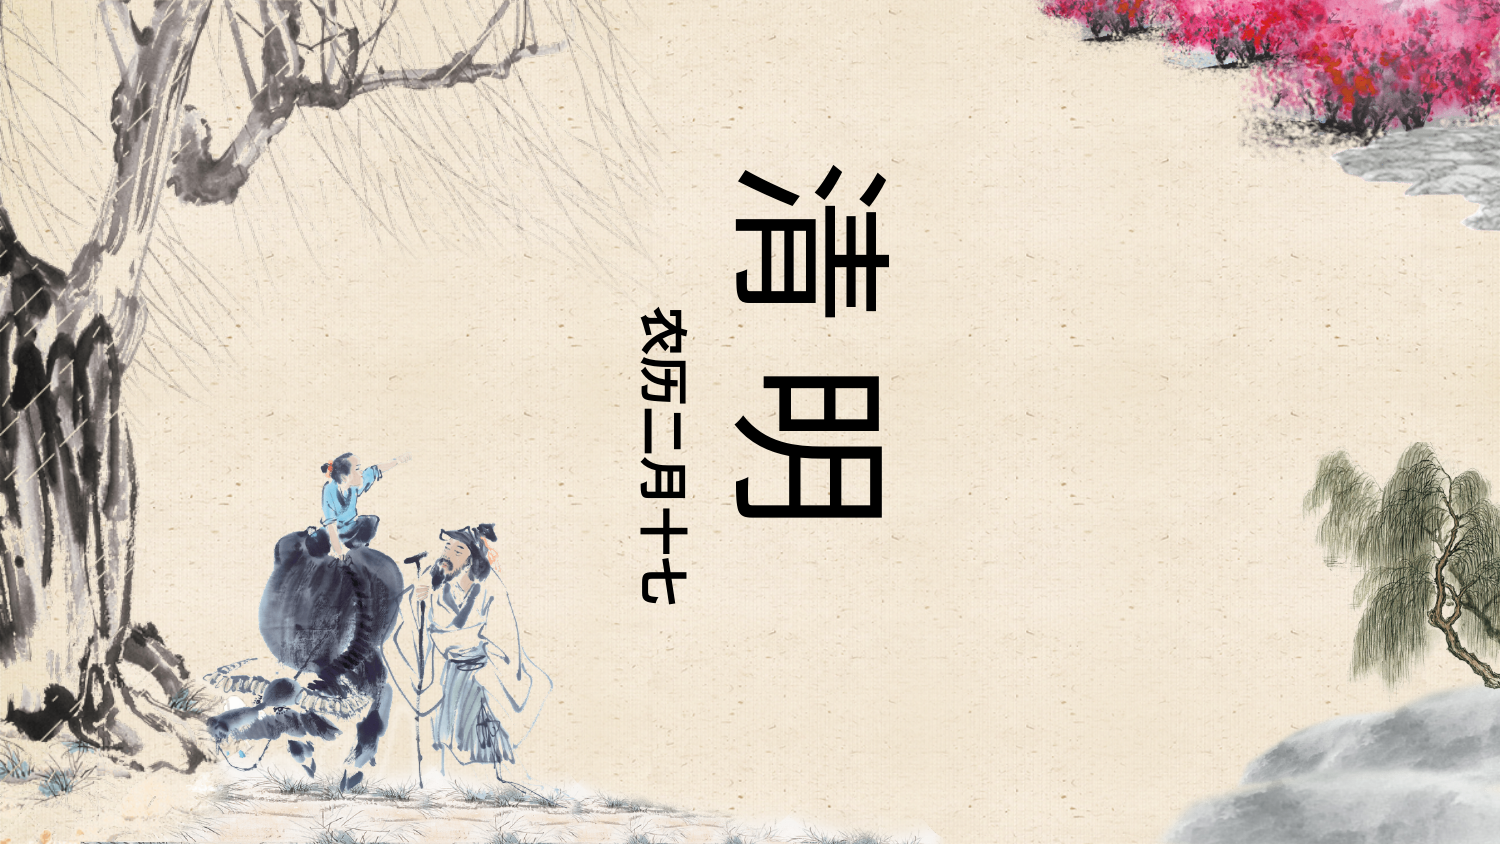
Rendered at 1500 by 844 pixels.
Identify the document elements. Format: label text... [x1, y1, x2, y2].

text_box 清 明 [720, 145, 924, 581]
picture [0, 0, 1500, 844]
